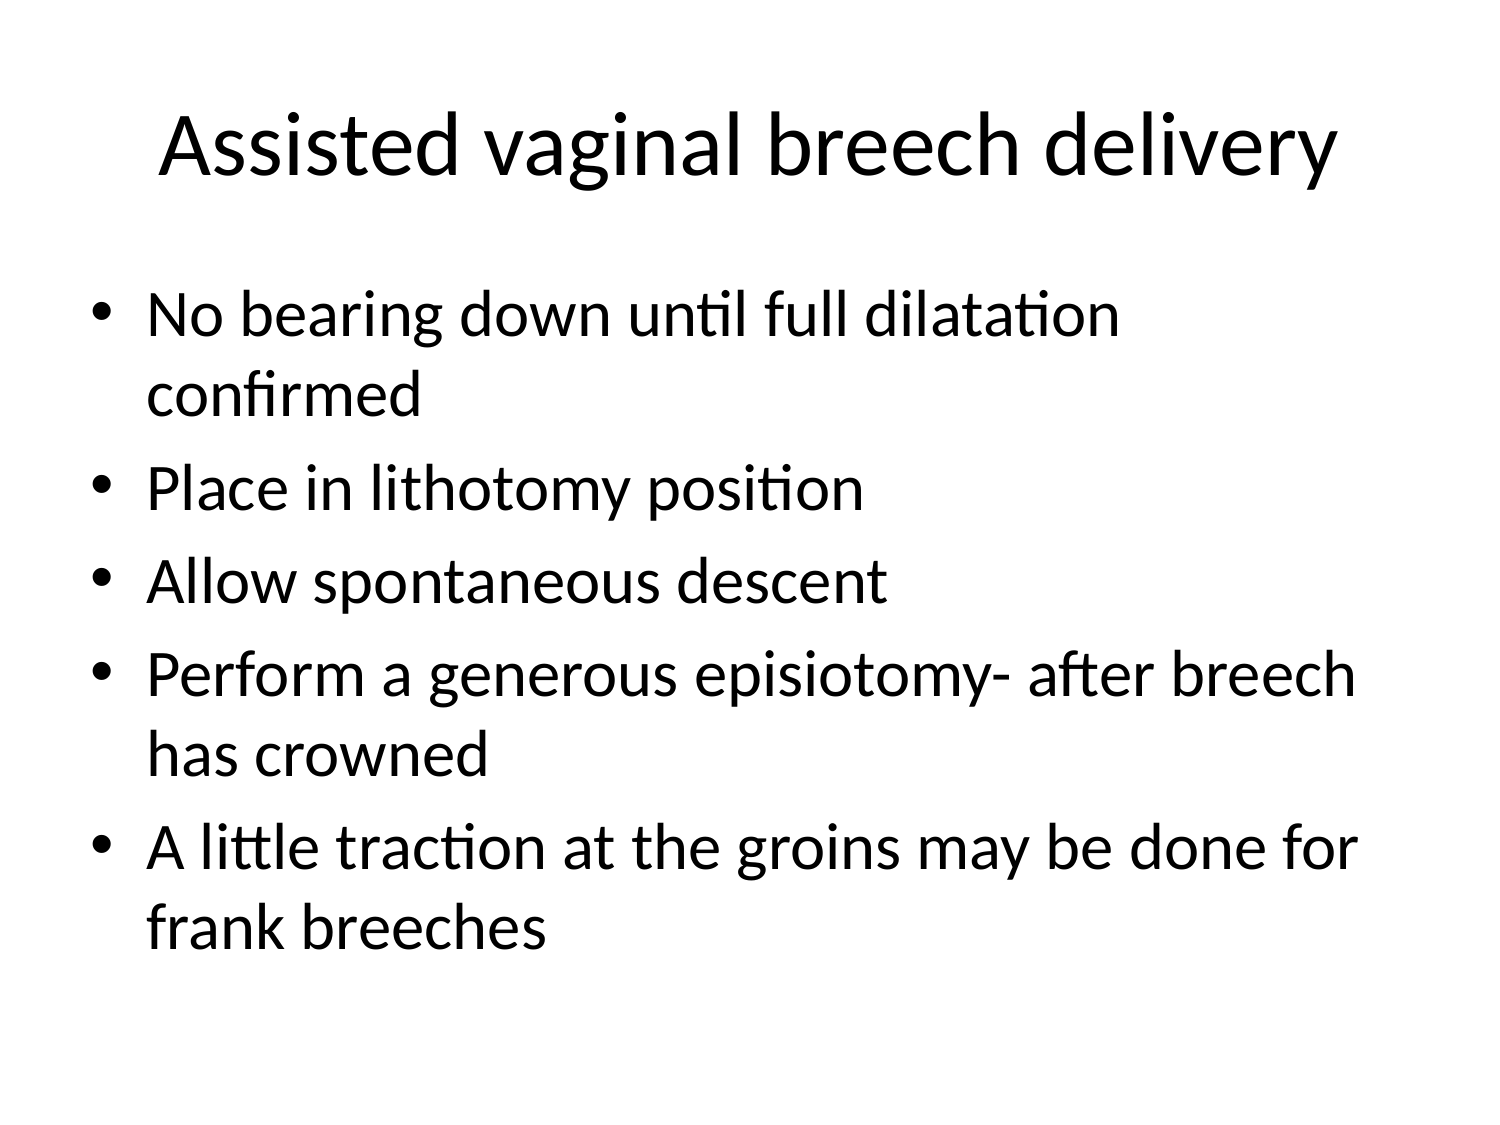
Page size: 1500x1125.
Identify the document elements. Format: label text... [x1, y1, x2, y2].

list No bearing down until full dilatation confirmed Place in lithotomy position Allow spontaneous descent Perform a generous episiotomy- after breech has crowned A little traction at the groins may be done for frank breeches [75, 262, 1425, 1005]
title Assisted vaginal breech delivery [75, 45, 1425, 233]
